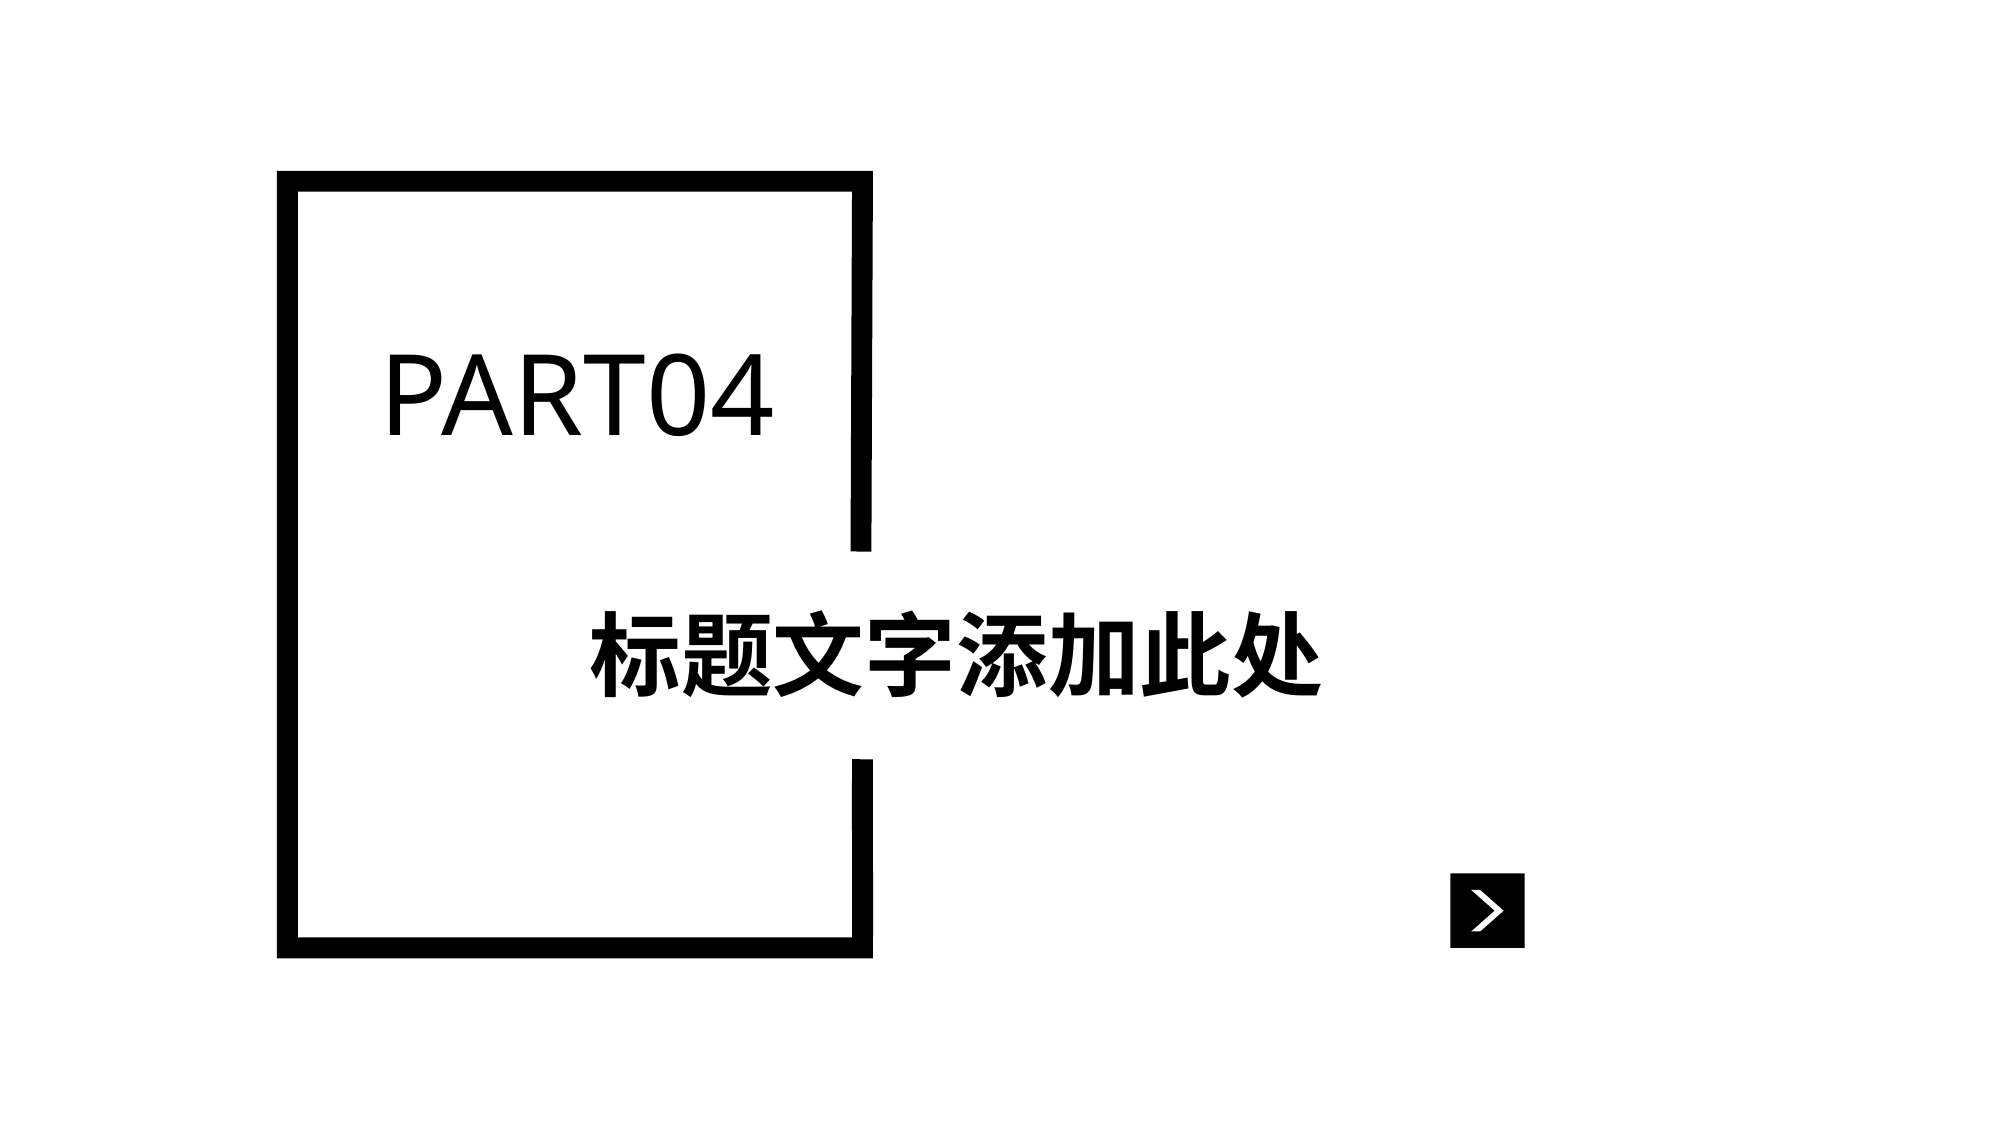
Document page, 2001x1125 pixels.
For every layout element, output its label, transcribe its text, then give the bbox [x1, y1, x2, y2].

text_box PART04 [364, 315, 1097, 466]
text_box [286, 180, 864, 949]
text_box 标题文字添加此处 [574, 590, 1533, 716]
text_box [1450, 873, 1525, 948]
